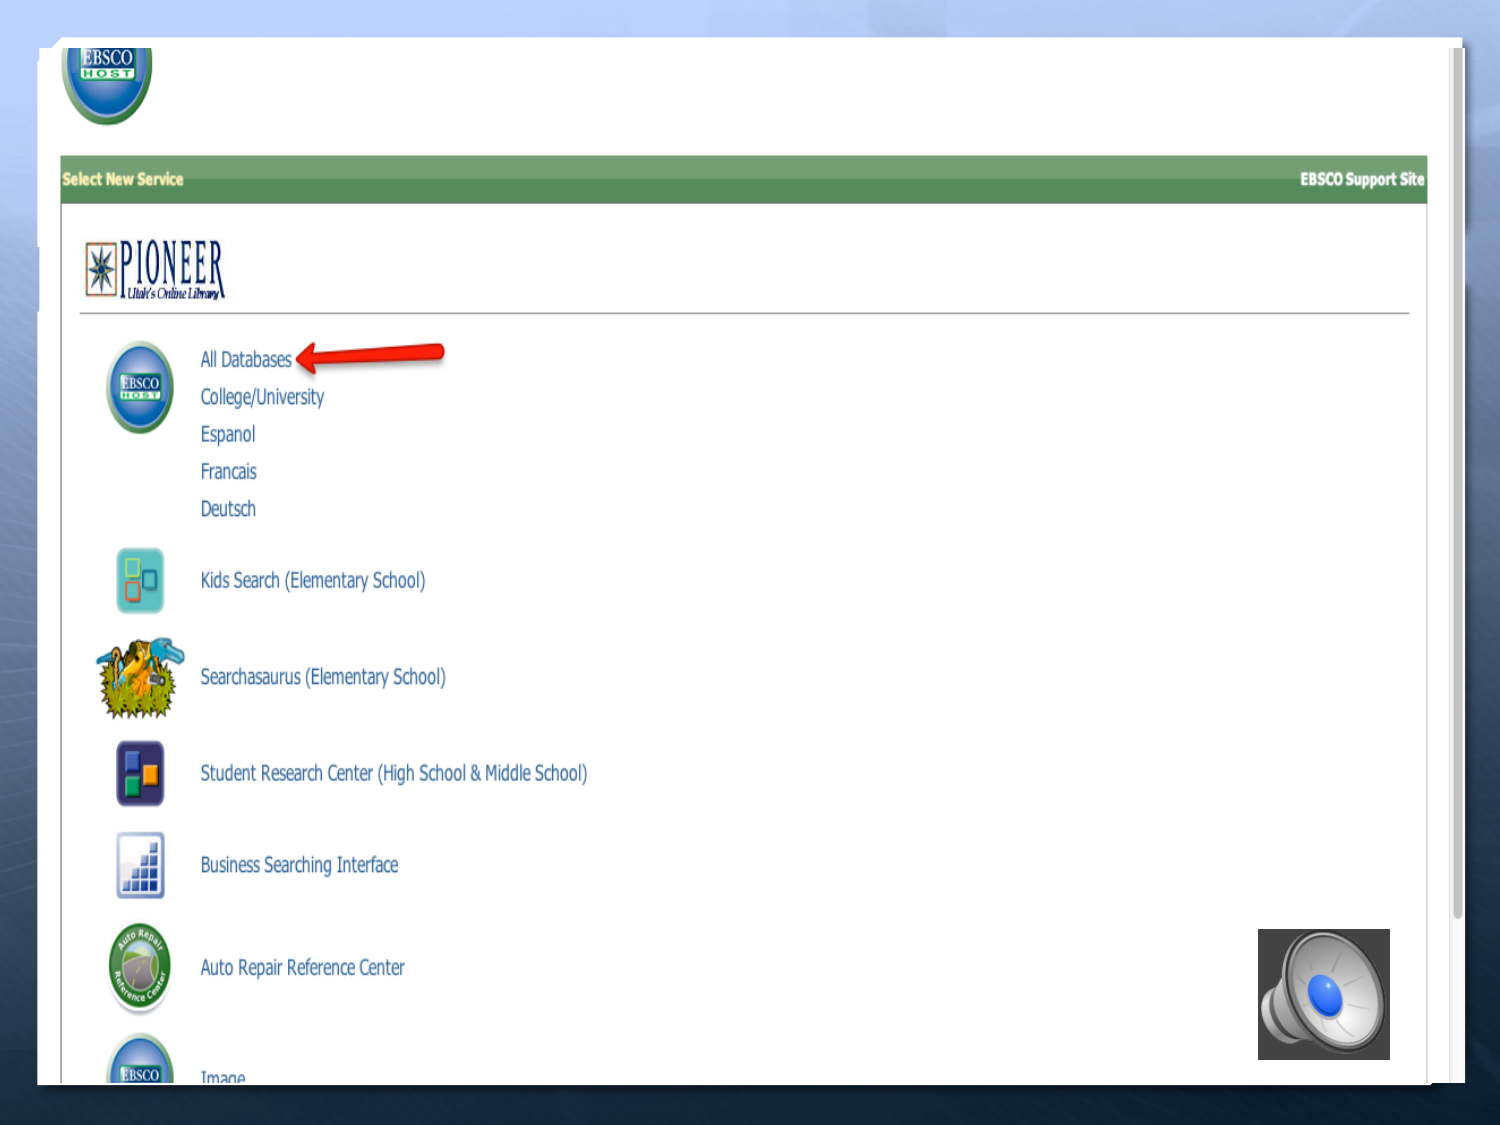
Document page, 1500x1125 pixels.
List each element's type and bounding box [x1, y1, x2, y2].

list [38, 48, 1466, 1084]
picture [1256, 927, 1391, 1062]
